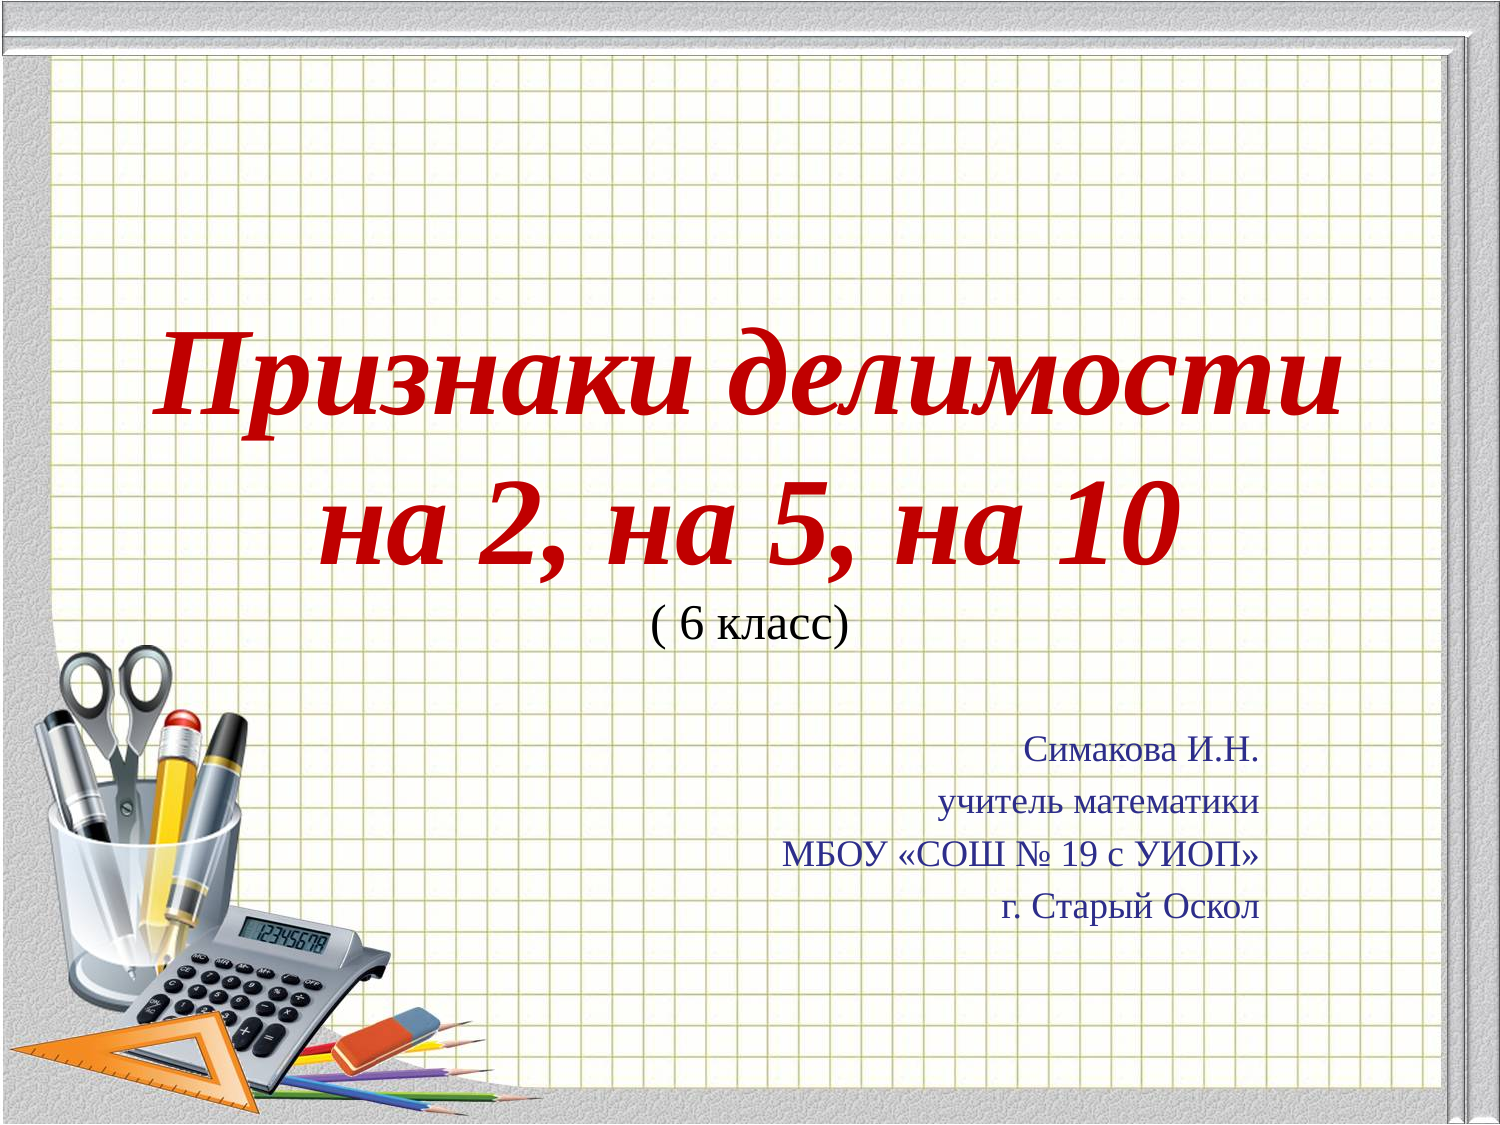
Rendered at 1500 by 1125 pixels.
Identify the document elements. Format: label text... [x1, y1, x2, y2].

subtitle Симакова И.Н. учитель математики МБОУ «СОШ № 19 с УИОП» г. Старый Оскол [631, 715, 1276, 926]
picture [0, 0, 1500, 1125]
title Признаки делимости на 2, на 5, на 10 ( 6 класс) [112, 349, 1388, 591]
